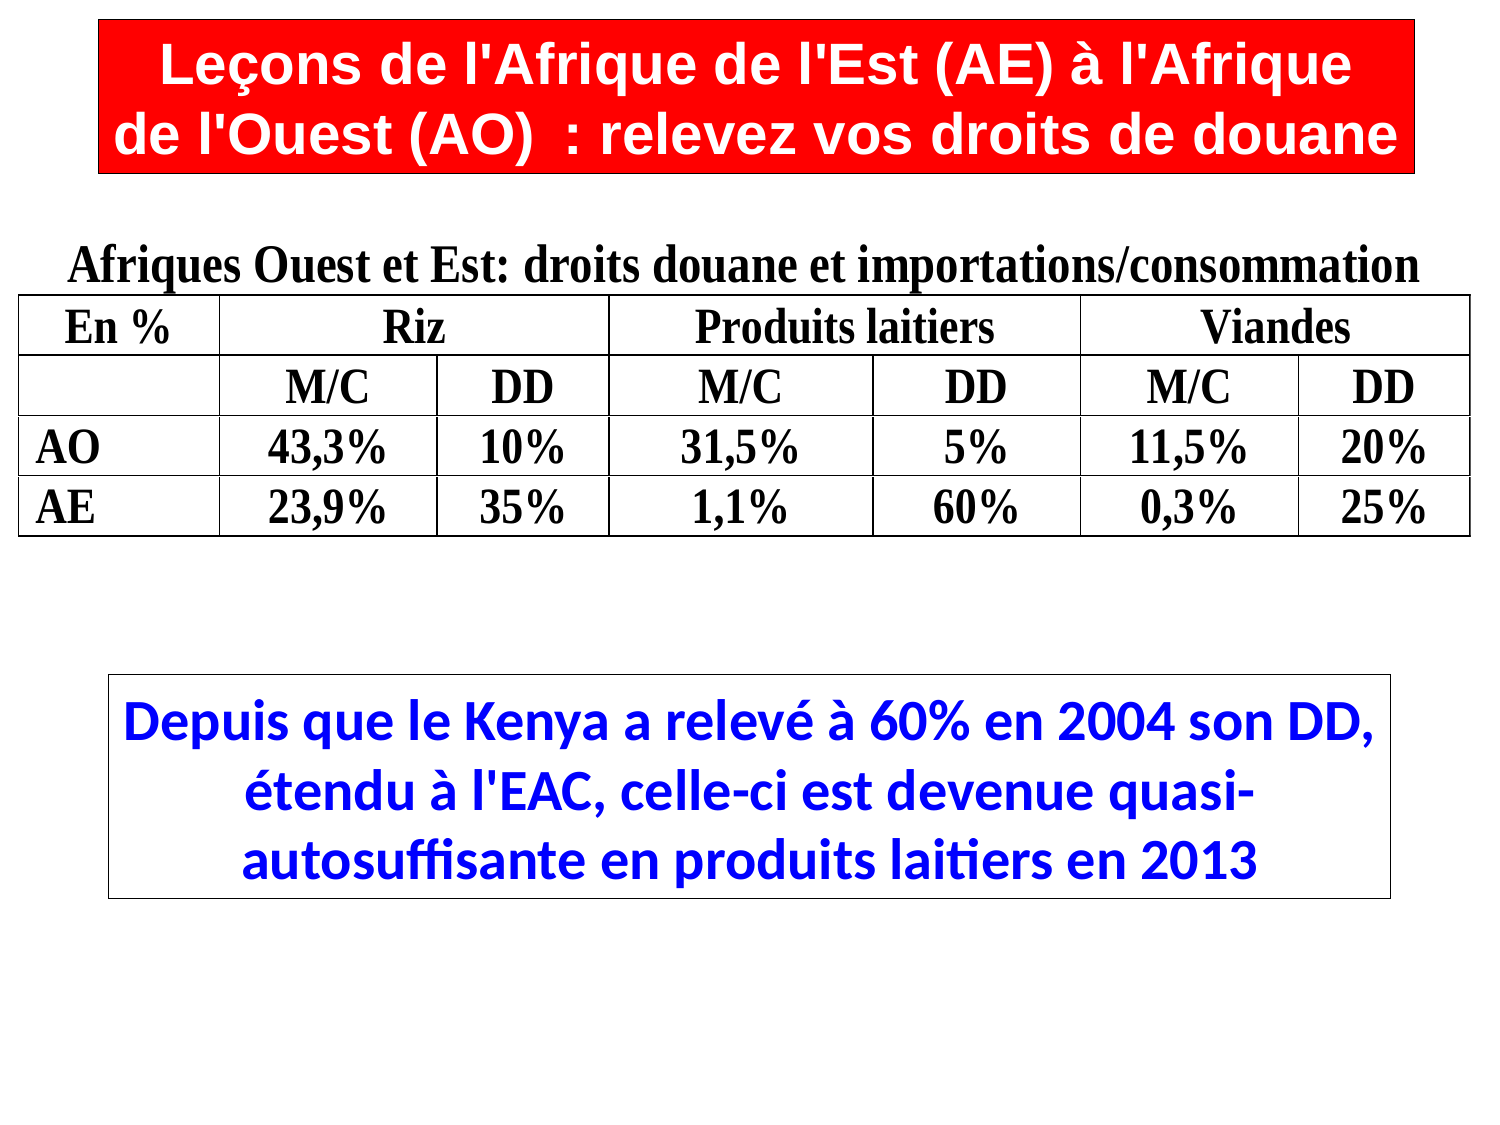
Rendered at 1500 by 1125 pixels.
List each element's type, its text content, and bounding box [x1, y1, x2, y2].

text_box Leçons de l'Afrique de l'Est (AE) à l'Afrique de l'Ouest (AO) : relevez vos droits de douane [98, 19, 1415, 174]
picture [17, 231, 1471, 630]
text_box Depuis que le Kenya a relevé à 60% en 2004 son DD, étendu à l'EAC, celle-ci est devenue quasi- autosuffisante en produits laitiers en 2013 [108, 674, 1391, 899]
